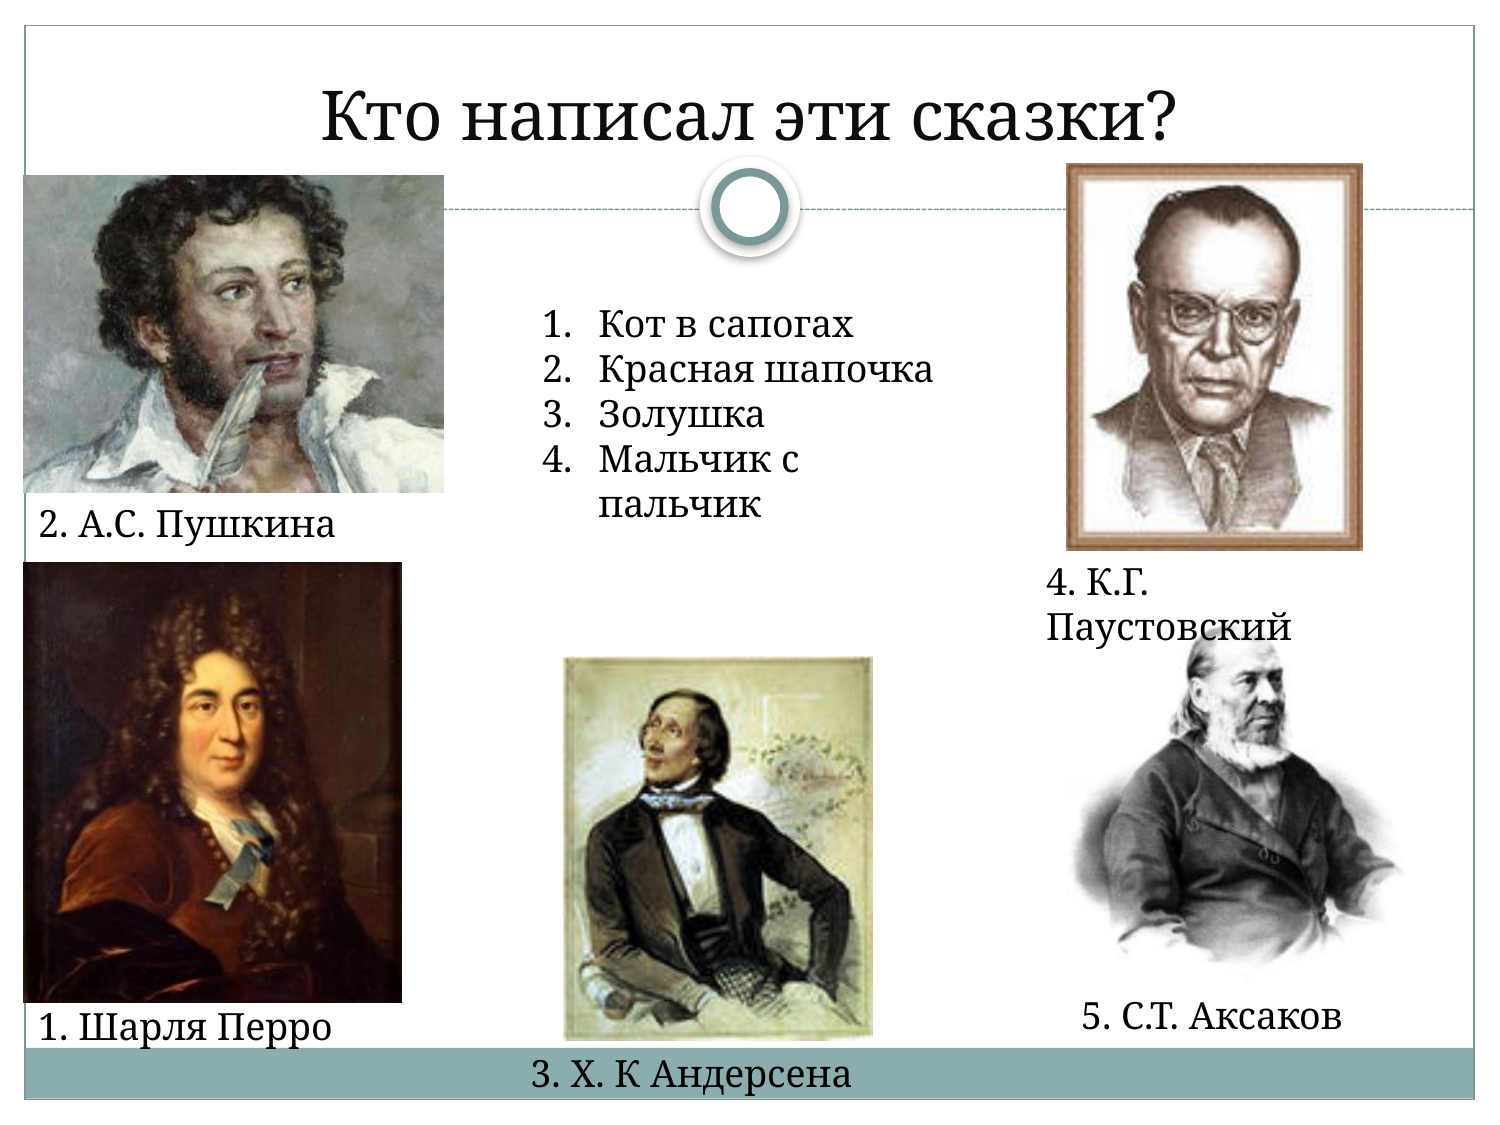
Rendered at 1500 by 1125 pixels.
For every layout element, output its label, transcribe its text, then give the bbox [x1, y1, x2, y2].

text_box 1. Шарля Перро [23, 1012, 399, 1056]
picture [23, 562, 402, 1003]
text_box Кот в сапогах Красная шапочка Золушка Мальчик с пальчик [527, 292, 985, 533]
text_box 2. А.С. Пушкина [23, 502, 399, 552]
picture [1066, 573, 1405, 1013]
title Кто написал эти сказки? [49, 37, 1450, 162]
text_box 3. Х. К Андерсена [515, 1042, 891, 1103]
picture [1066, 163, 1364, 551]
text_box 4. К.Г. Паустовский [1031, 550, 1407, 656]
picture [23, 175, 444, 493]
text_box 5. С.Т. Аксаков [1066, 984, 1442, 1045]
picture [562, 656, 873, 1041]
